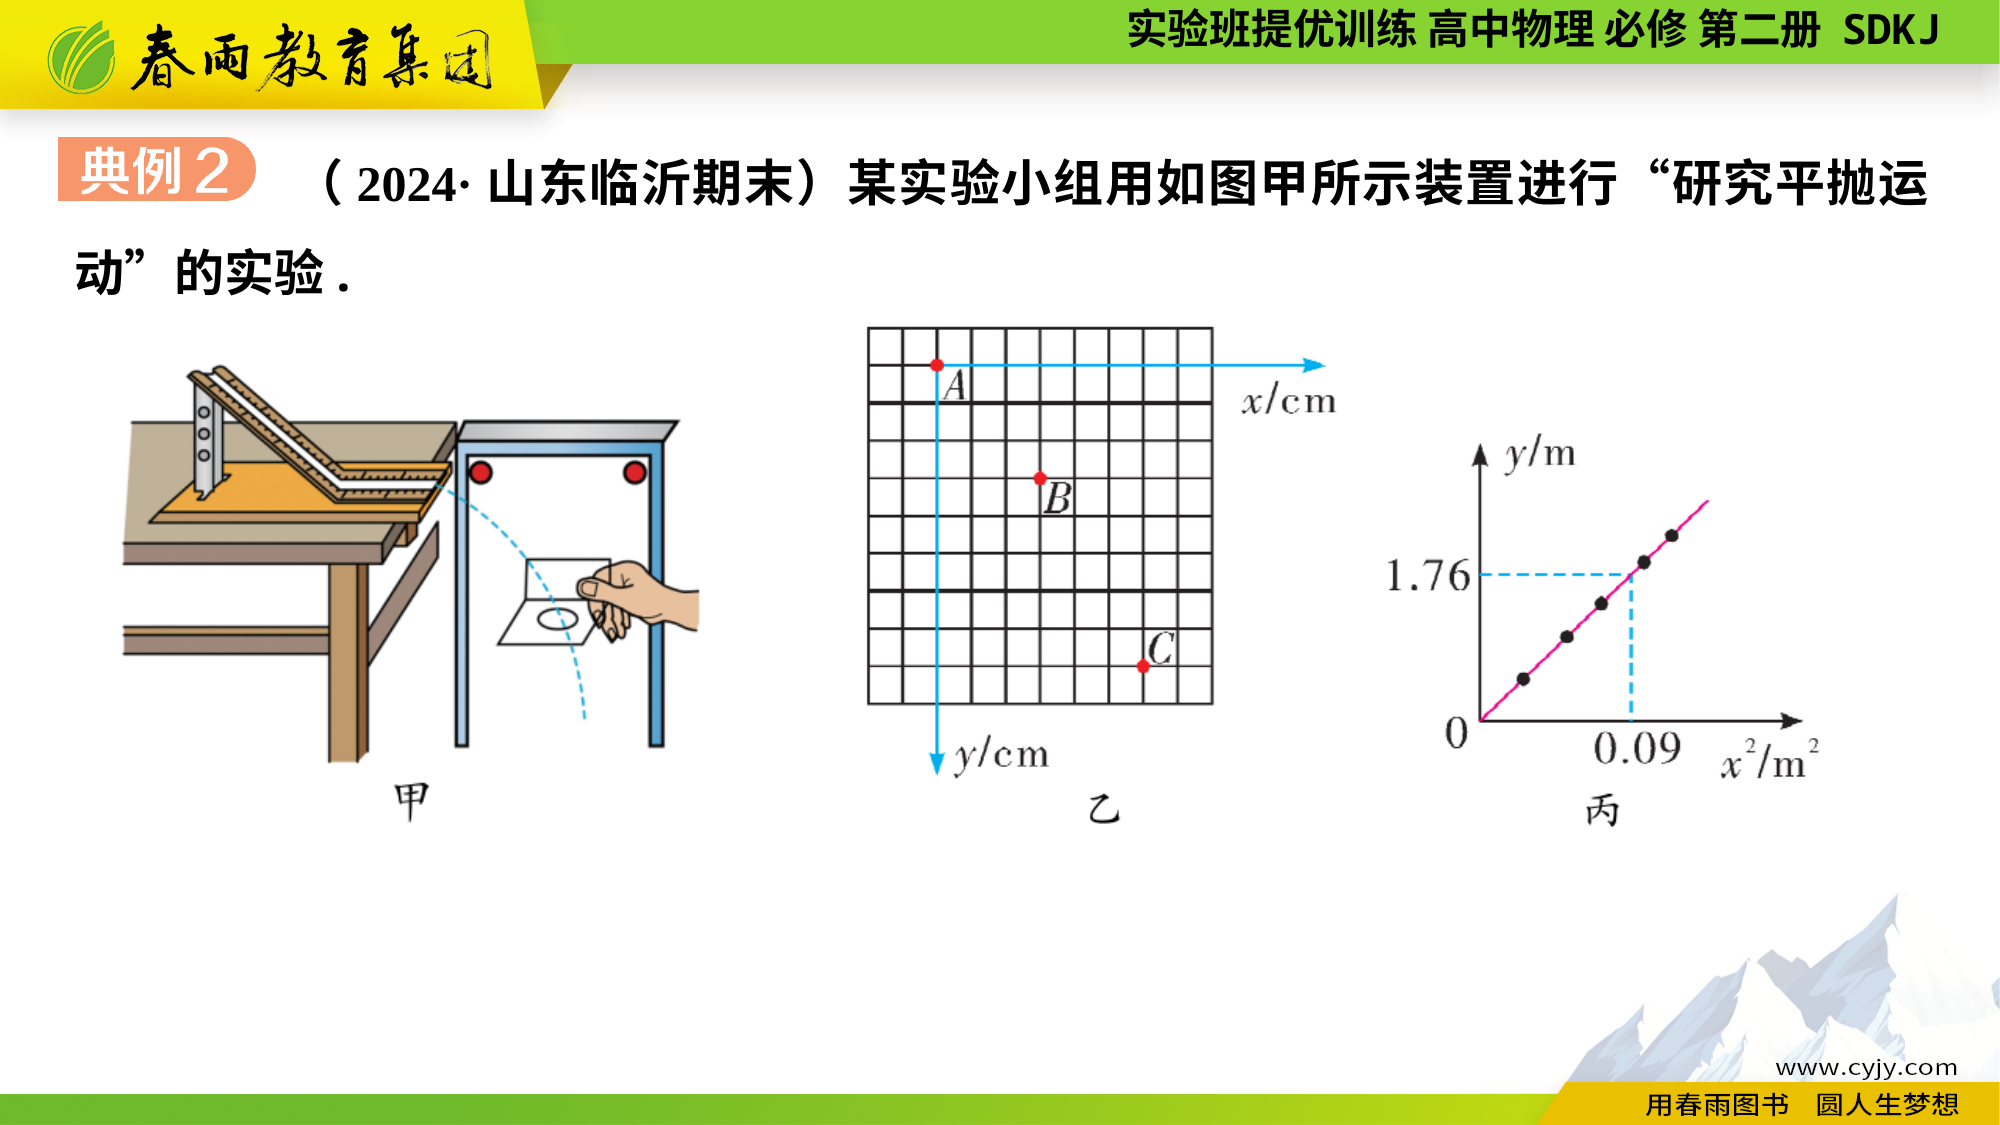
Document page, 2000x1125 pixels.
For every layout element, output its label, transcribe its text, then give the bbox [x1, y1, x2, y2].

list （2024·山东临沂期末）某实验小组用如图甲所示装置进行“研究平抛运动”的实验. [59, 113, 1944, 402]
picture [0, 0, 2000, 1125]
